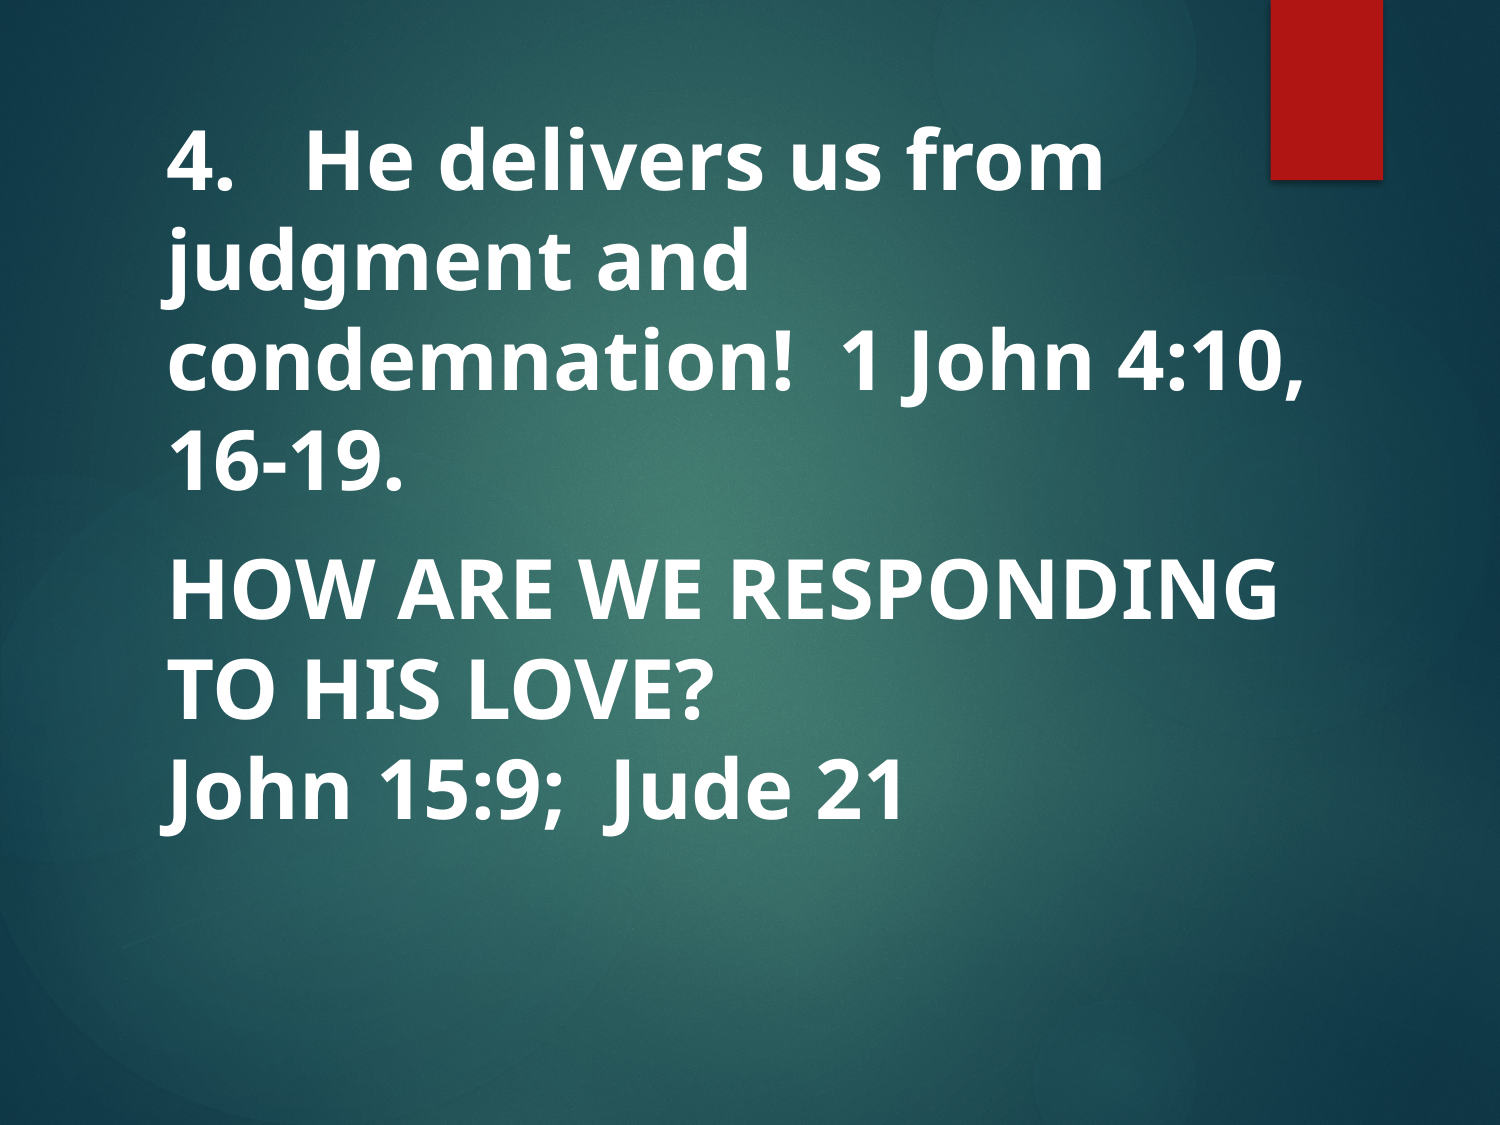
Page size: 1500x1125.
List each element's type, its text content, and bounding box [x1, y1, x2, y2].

text_box 4. He delivers us from judgment and condemnation! 1 John 4:10, 16-19. [151, 99, 1420, 515]
text_box HOW ARE WE RESPONDING TO HIS LOVE? John 15:9; Jude 21 [151, 528, 1338, 844]
